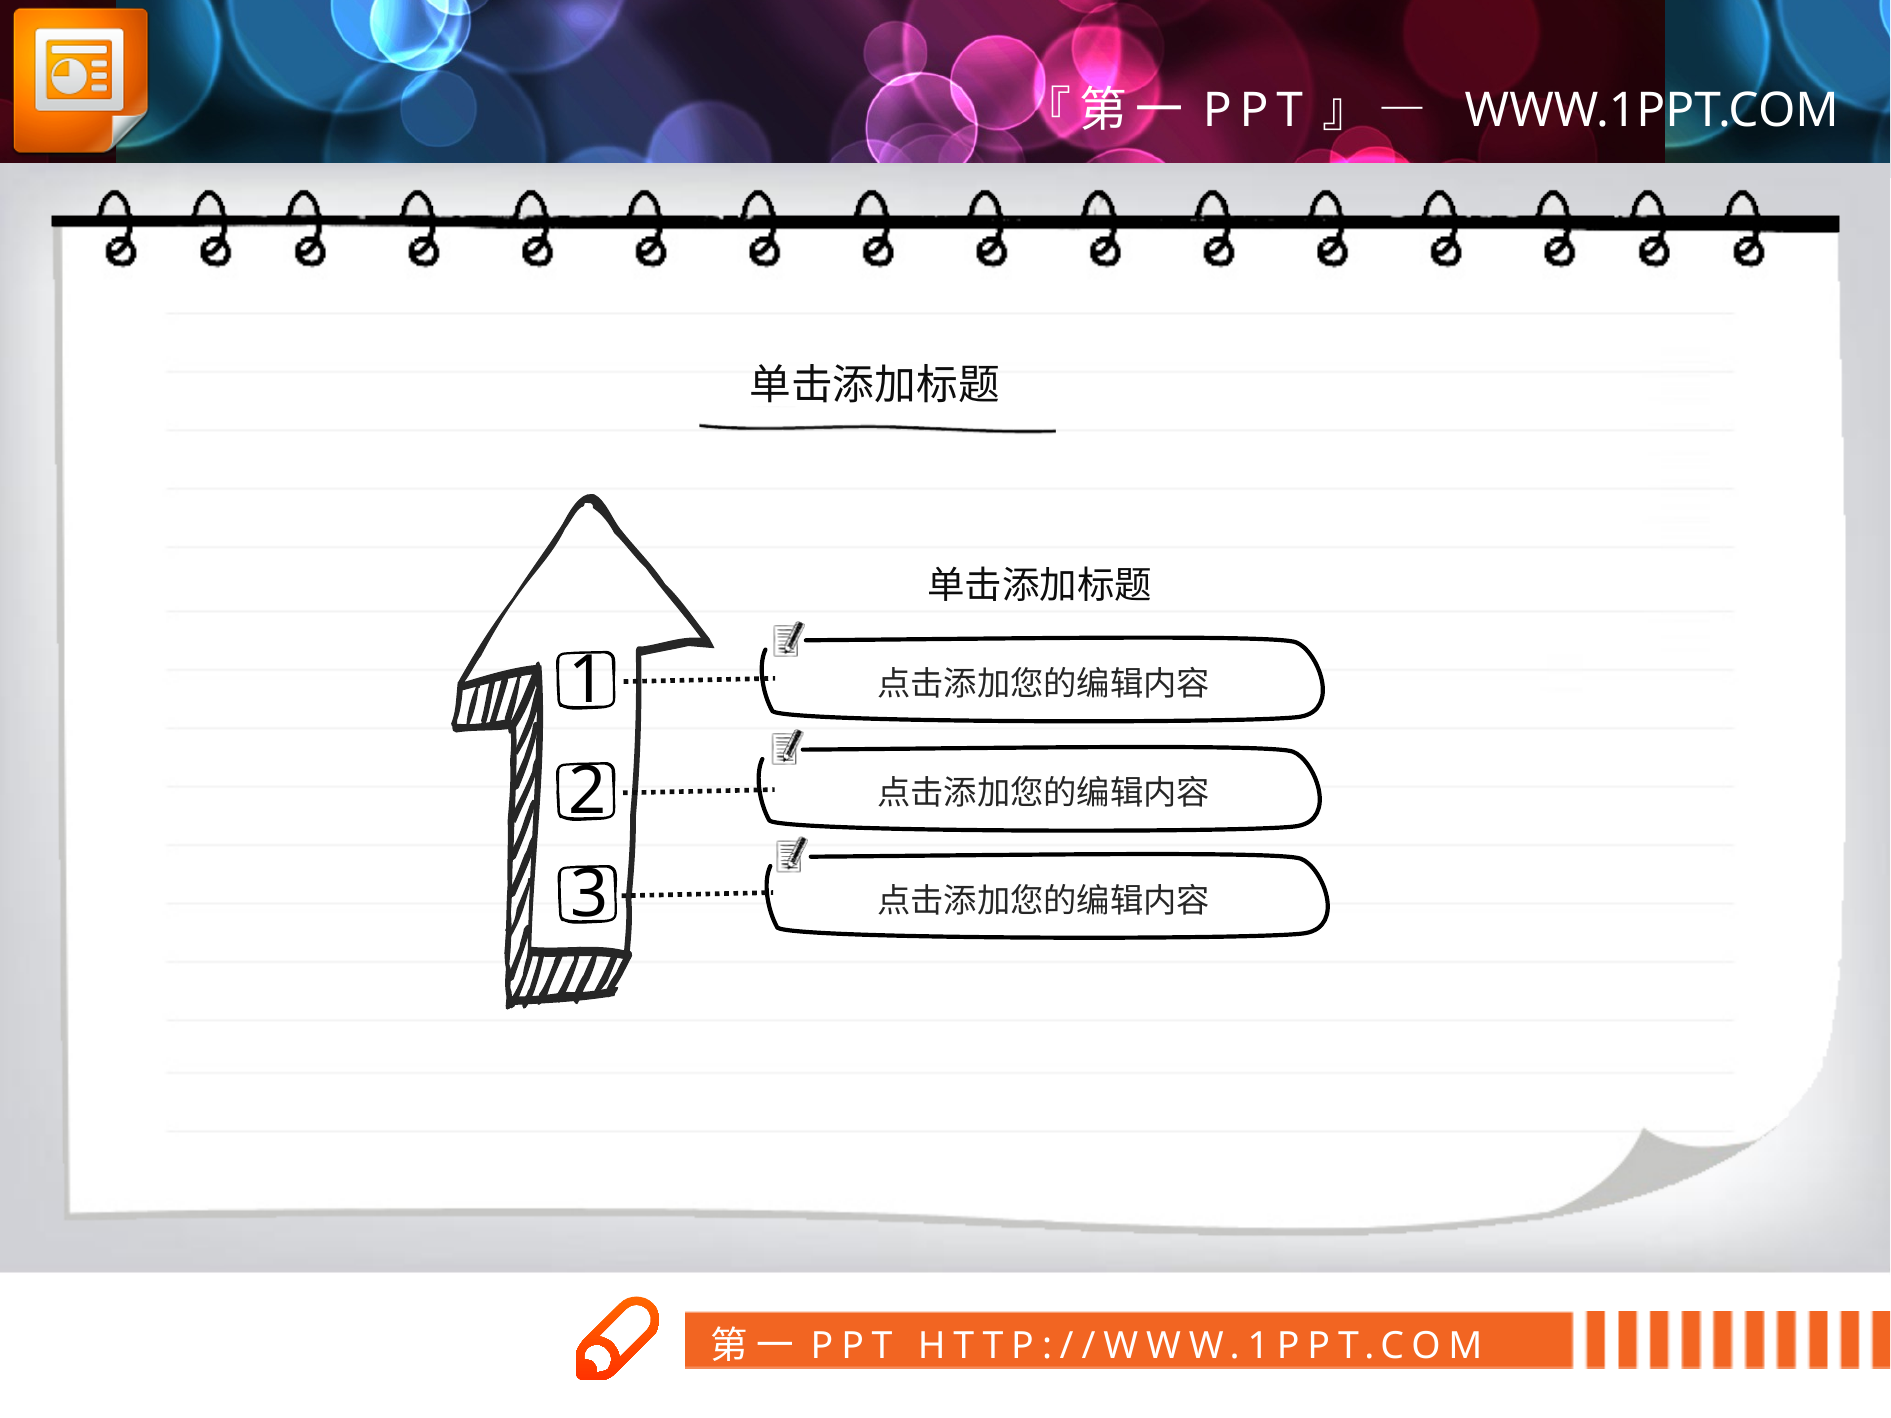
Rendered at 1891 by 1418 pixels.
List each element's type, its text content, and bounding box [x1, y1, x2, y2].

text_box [622, 789, 775, 794]
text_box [699, 350, 1057, 447]
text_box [623, 678, 776, 682]
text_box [621, 892, 774, 896]
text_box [747, 600, 1324, 711]
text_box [745, 709, 1320, 821]
picture [0, 0, 1891, 1275]
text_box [448, 493, 705, 1017]
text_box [750, 816, 1328, 938]
text_box 单击添加标题 [912, 553, 1176, 599]
picture [685, 1311, 1891, 1369]
